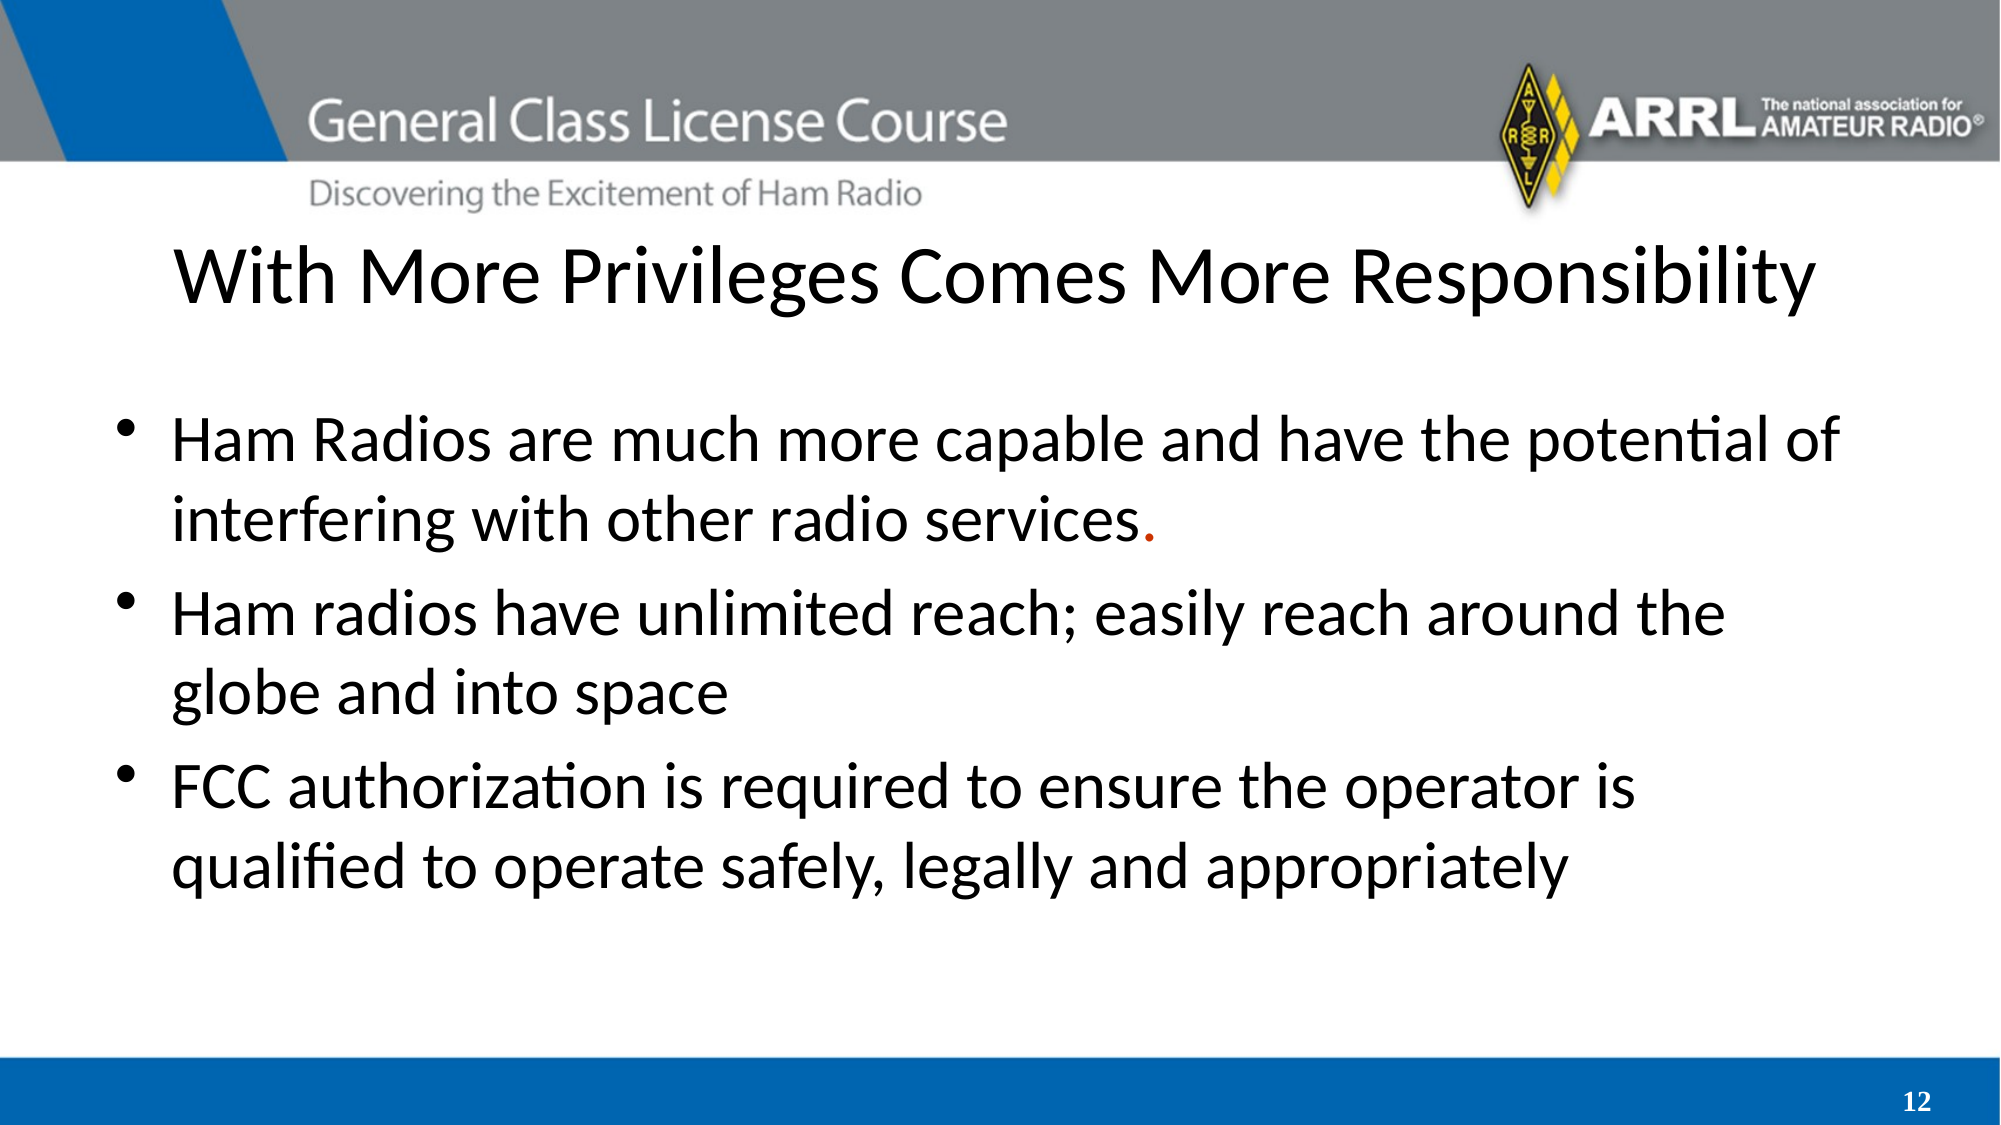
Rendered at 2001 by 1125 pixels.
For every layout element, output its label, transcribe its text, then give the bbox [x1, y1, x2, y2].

title With More Privileges Comes More Responsibility [96, 212, 1897, 356]
picture [0, 0, 2001, 1125]
list Ham Radios are much more capable and have the potential of interfering with other radio services. Ham radios have unlimited reach; easily reach around the globe and into space FCC authorization is required to ensure the operator is qualified to operate safely, legally and appropriately [99, 387, 1900, 1075]
